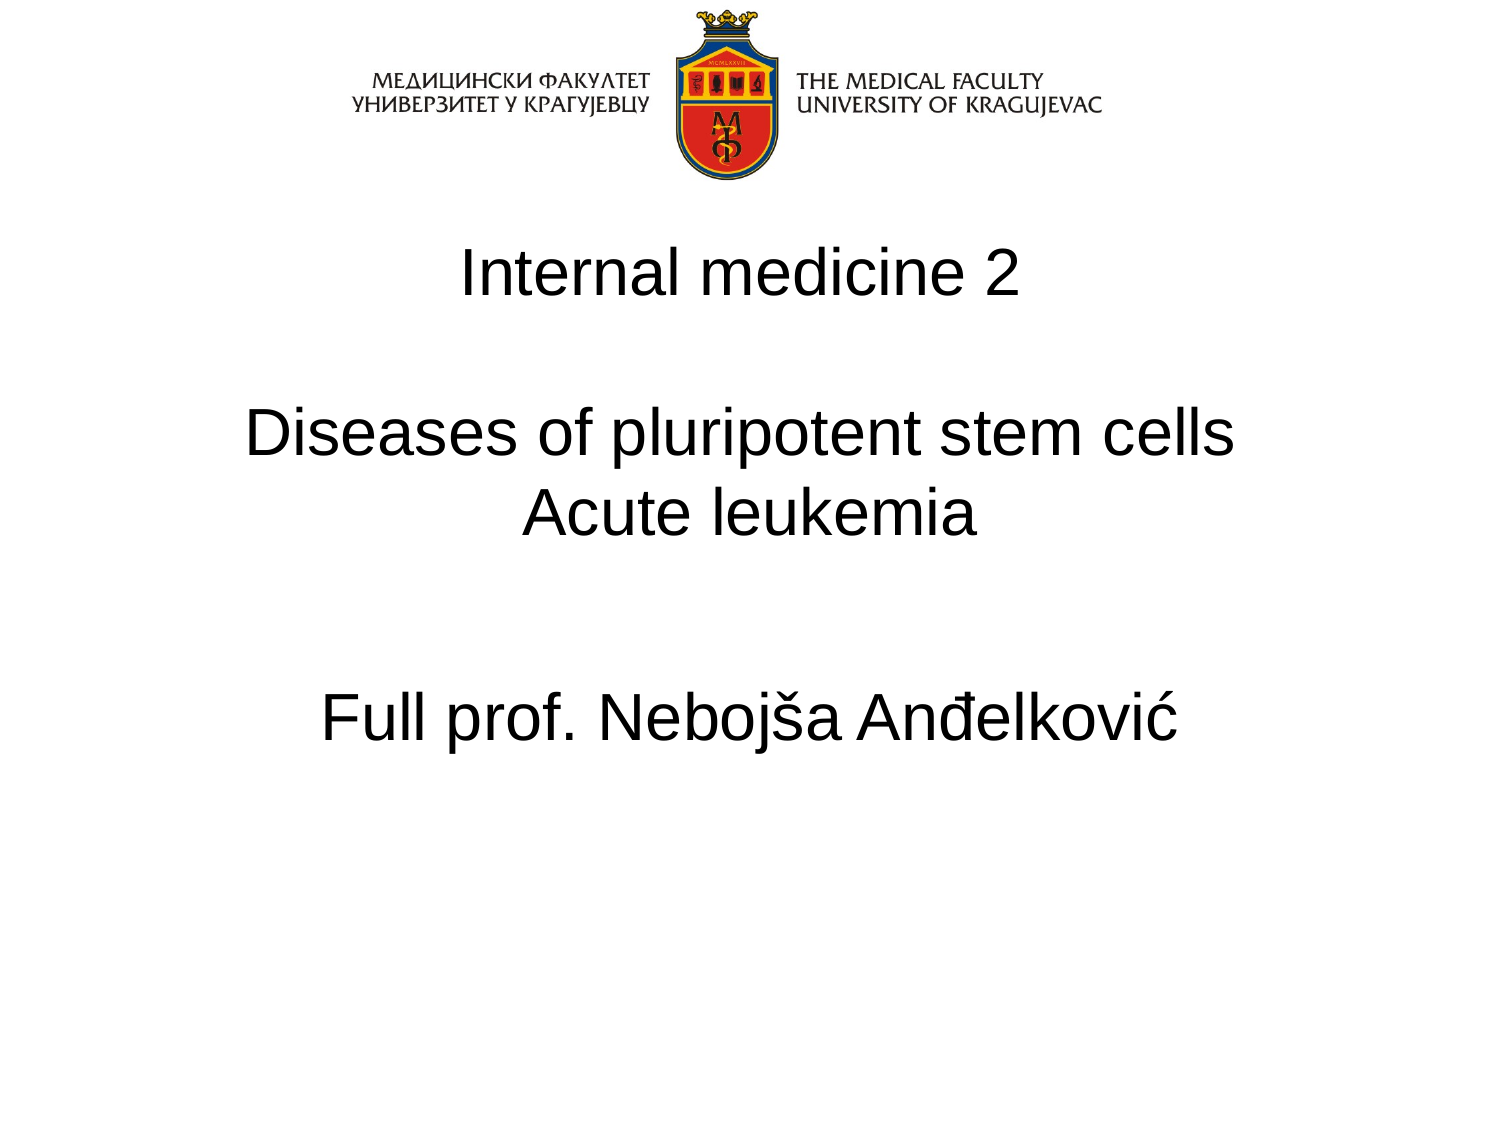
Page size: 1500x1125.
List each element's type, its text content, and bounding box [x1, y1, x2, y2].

list Full prof. Nebojša Anđelković [74, 479, 1426, 1118]
picture [328, 0, 1125, 191]
title Internal medicine 2 Diseases of pluripotent stem cells Acute leukemia [74, 255, 1426, 362]
